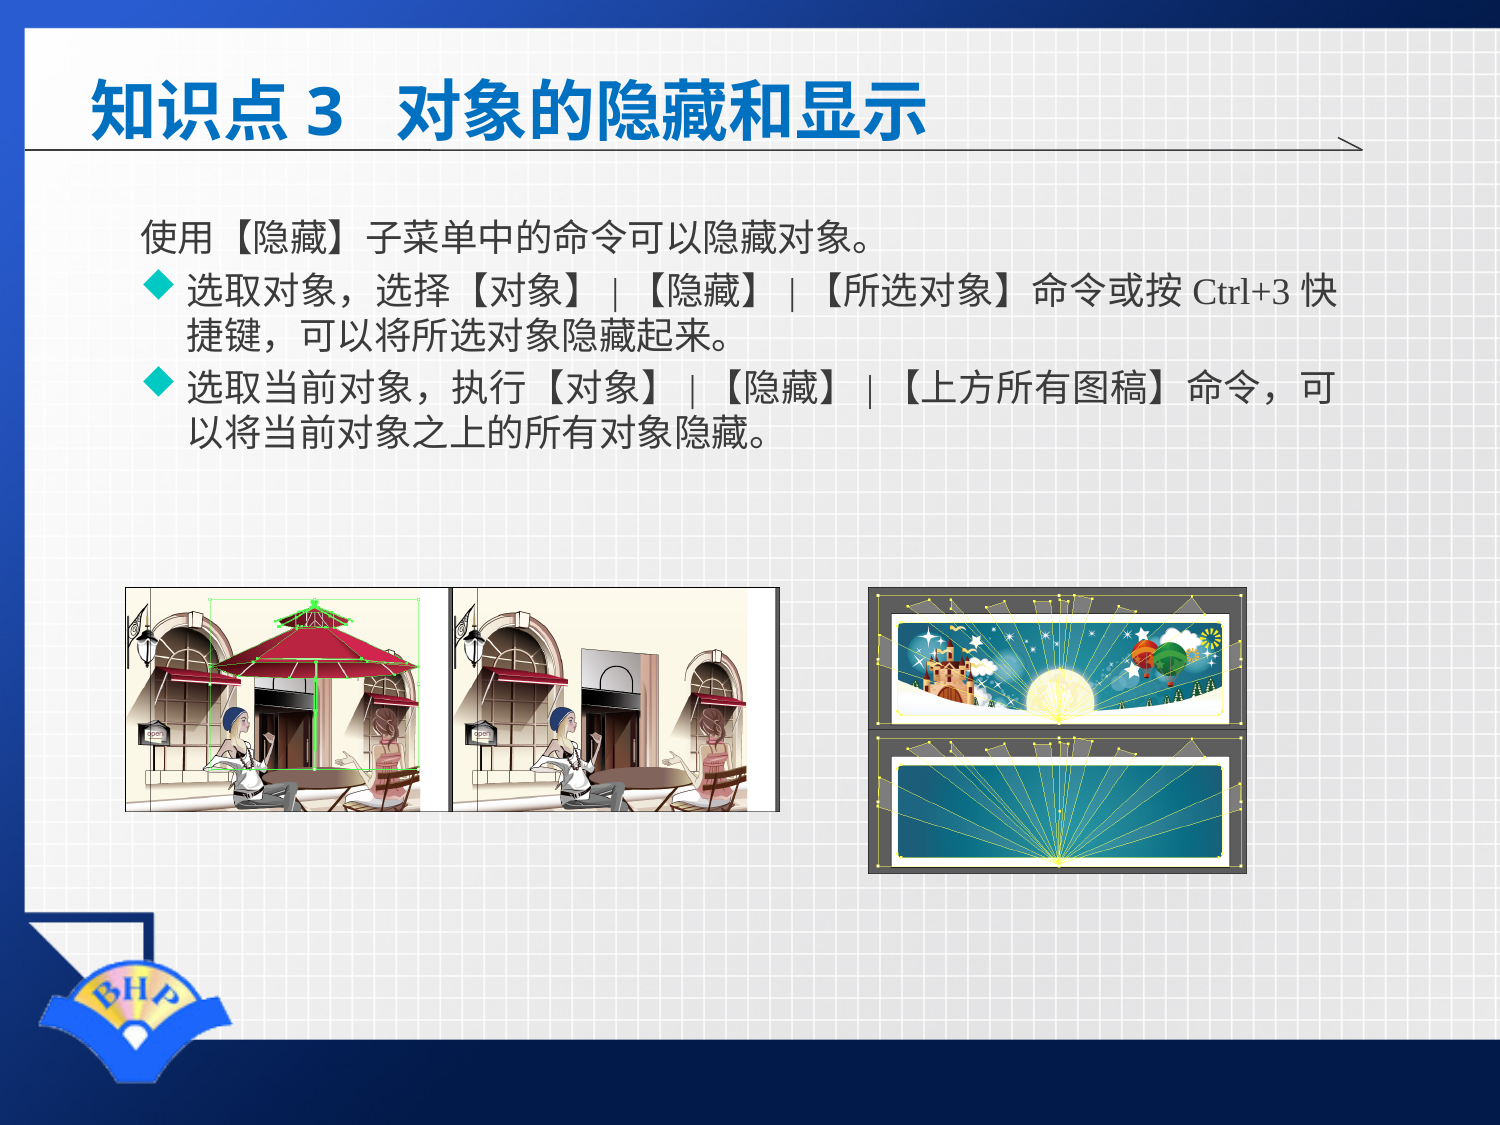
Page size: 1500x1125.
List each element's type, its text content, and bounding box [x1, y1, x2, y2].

picture [0, 0, 1500, 1125]
title 知识点3 对象的隐藏和显示 [75, 62, 1338, 155]
text_box 使用【隐藏】子菜单中的命令可以隐藏对象。 选取对象，选择【对象】|【隐藏】|【所选对象】命令或按Ctrl+3快捷键，可以将所选对象隐藏起来。 选取当前对象，执行【对象】|【隐藏】|【上方所有图稿】命令，可以将当前对象之上的所有对象隐藏。 [125, 207, 1353, 530]
